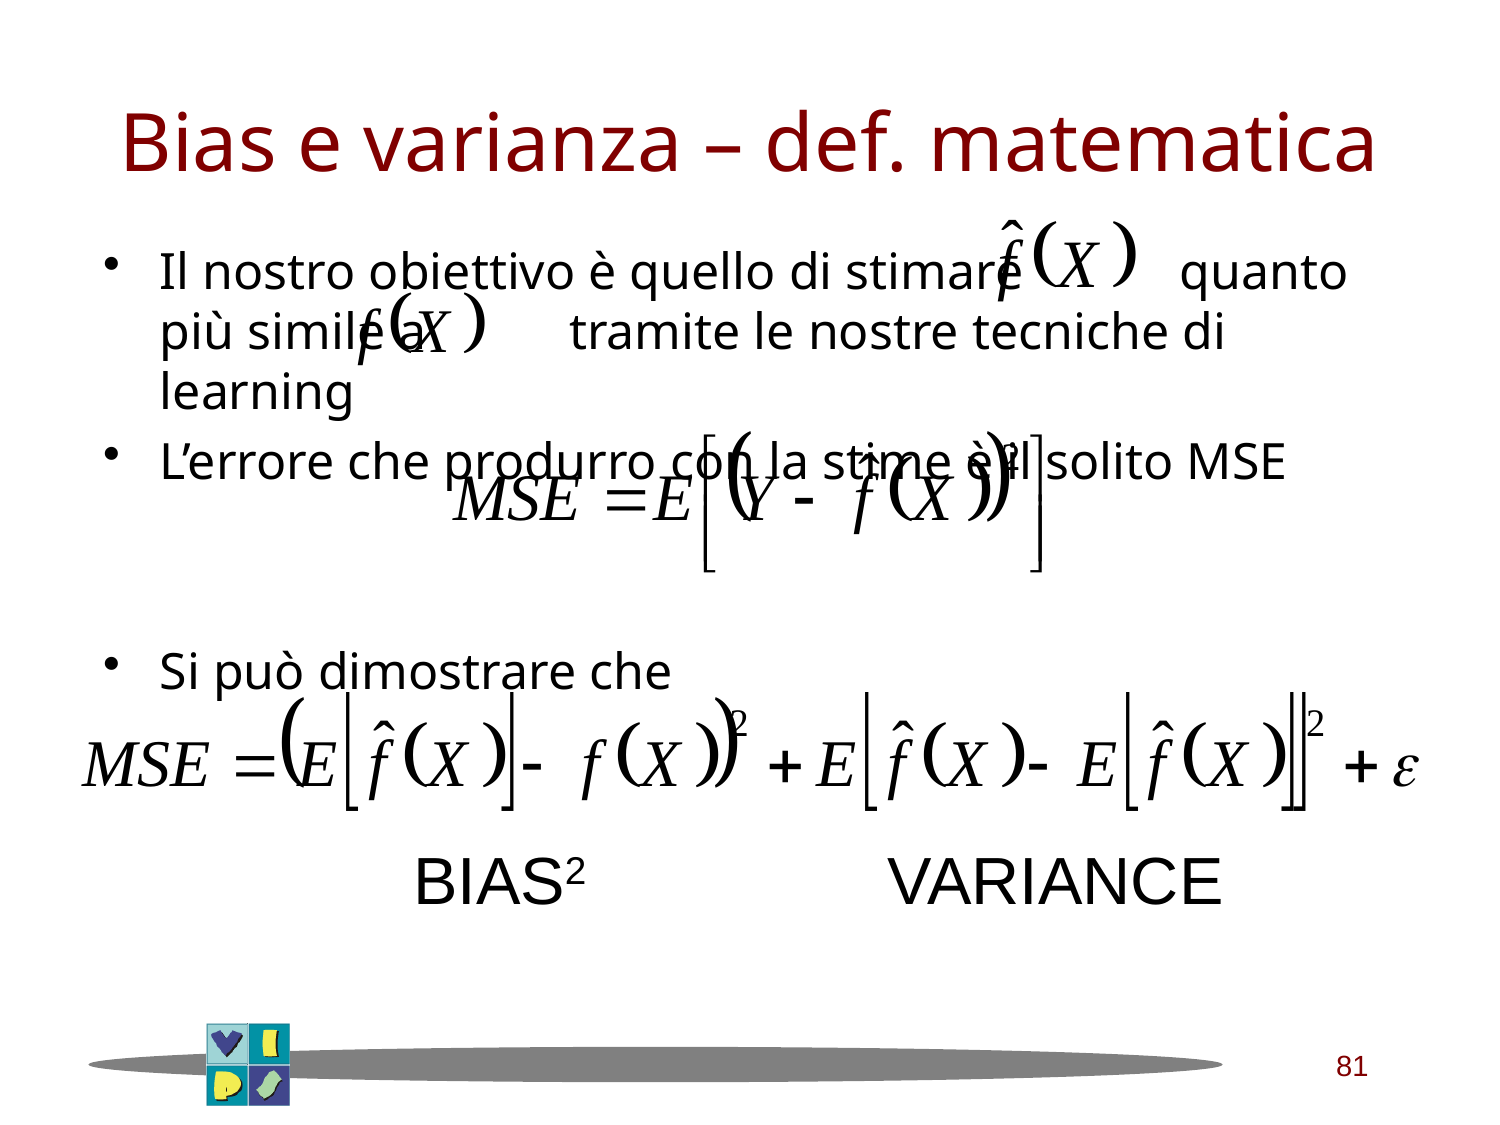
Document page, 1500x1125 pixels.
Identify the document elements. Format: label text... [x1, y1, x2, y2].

text_box BIAS2 [398, 830, 602, 926]
title Bias e varianza – def. matematica [75, 45, 1425, 233]
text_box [974, 207, 1142, 316]
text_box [442, 420, 1070, 588]
slide_number 81 [1033, 1039, 1384, 1118]
list Il nostro obiettivo è quello di stimare quanto più simile a tramite le nostre tecniche di learning L’errore che produrro con la stime è il solito MSE Si può dimostrare che [88, 231, 1439, 691]
text_box VARIANCE [872, 830, 1239, 926]
list Il nostro obiettivo è quello di stimare quanto più simile a tramite le nostre tecniche di learning L’errore che produrro con la stime è il solito MSE Si può dimostrare che [88, 823, 1439, 975]
picture [206, 1023, 290, 1106]
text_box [336, 290, 491, 380]
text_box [71, 692, 1440, 815]
